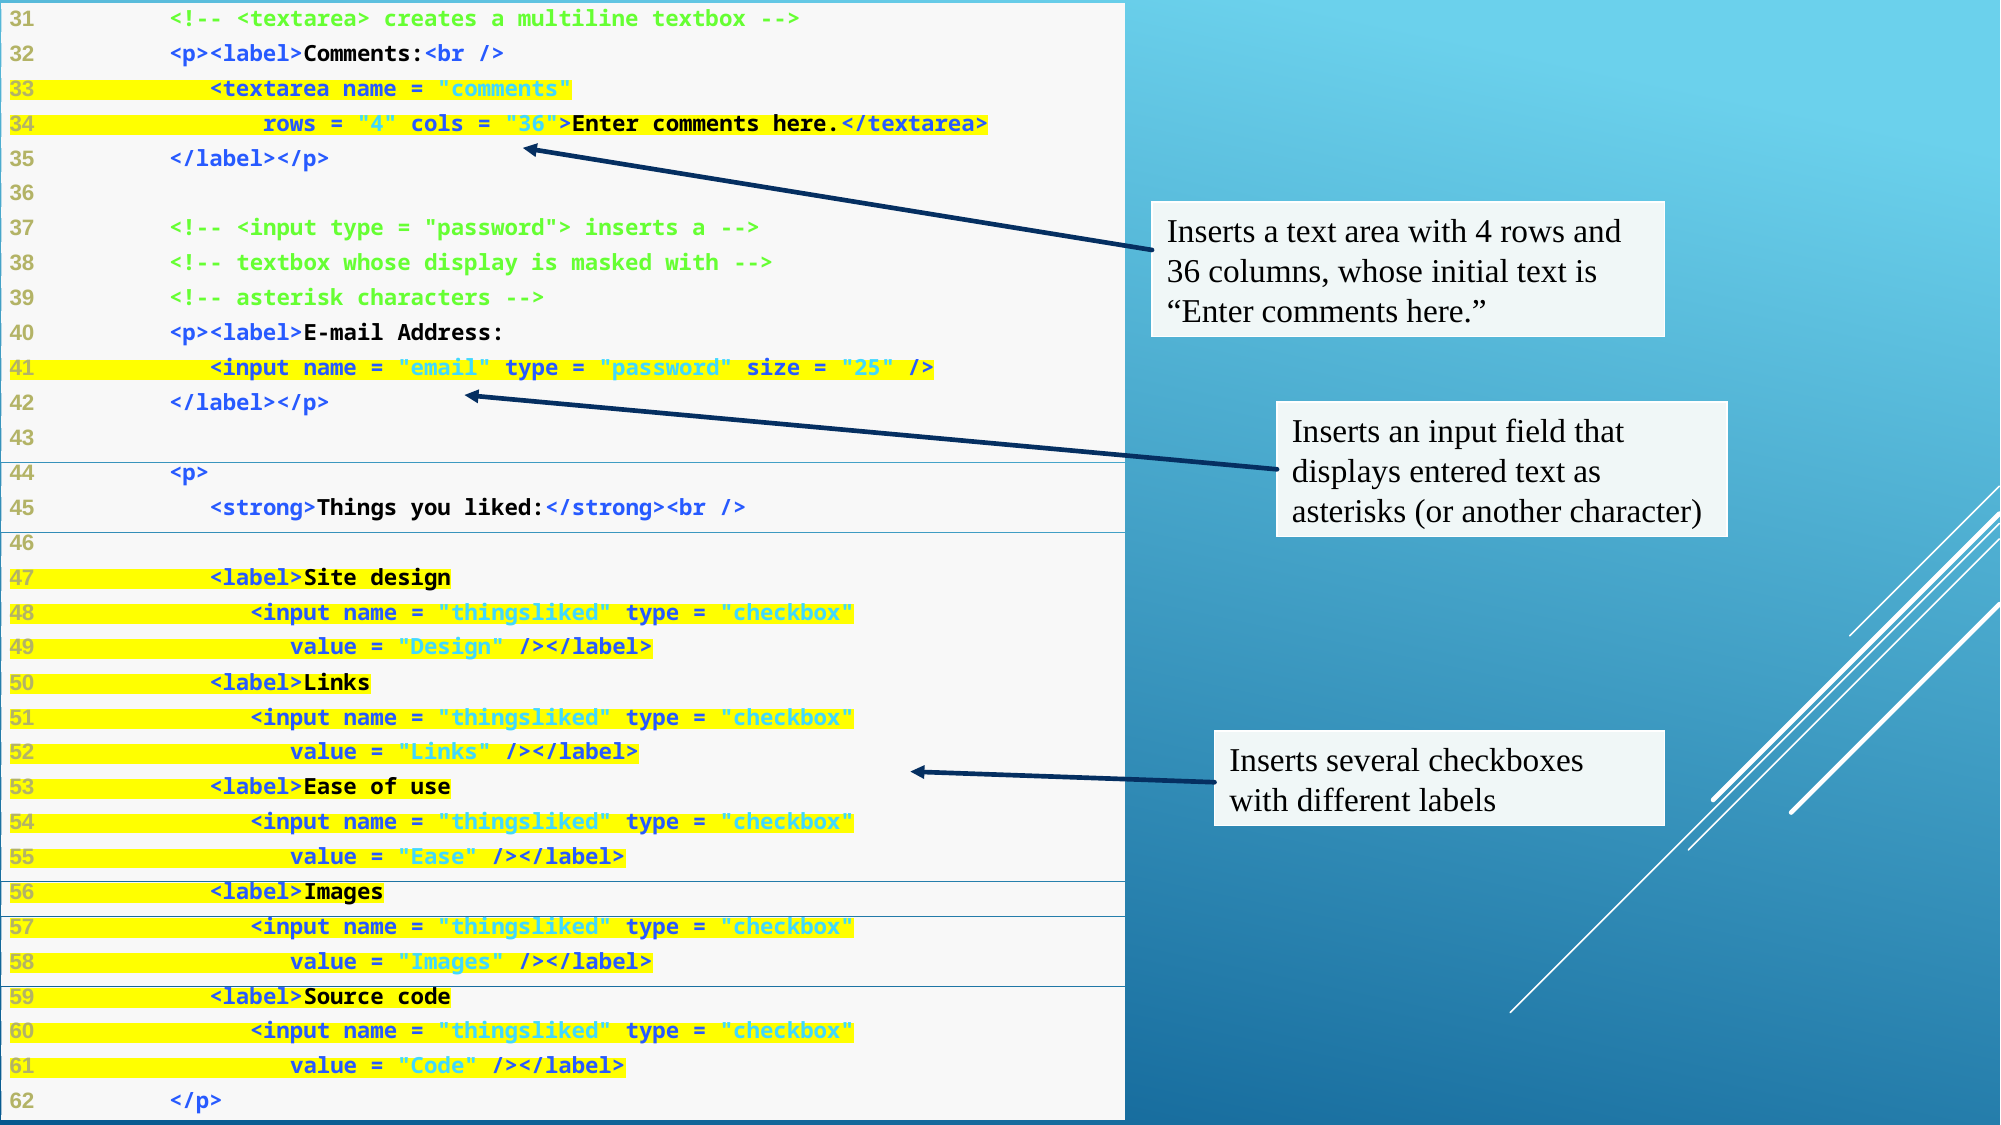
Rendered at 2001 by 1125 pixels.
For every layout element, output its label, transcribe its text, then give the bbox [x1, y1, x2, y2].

text_box Inserts several checkboxes with different labels [1214, 731, 1665, 826]
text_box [0, 2, 1153, 1125]
text_box Inserts a text area with 4 rows and 36 columns, whose initial text is “Enter comments here.” [1153, 202, 1665, 337]
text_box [464, 394, 1278, 471]
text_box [910, 771, 1215, 783]
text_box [522, 147, 1153, 251]
text_box Inserts an input field that displays entered text as asterisks (or another character) [1277, 402, 1727, 537]
